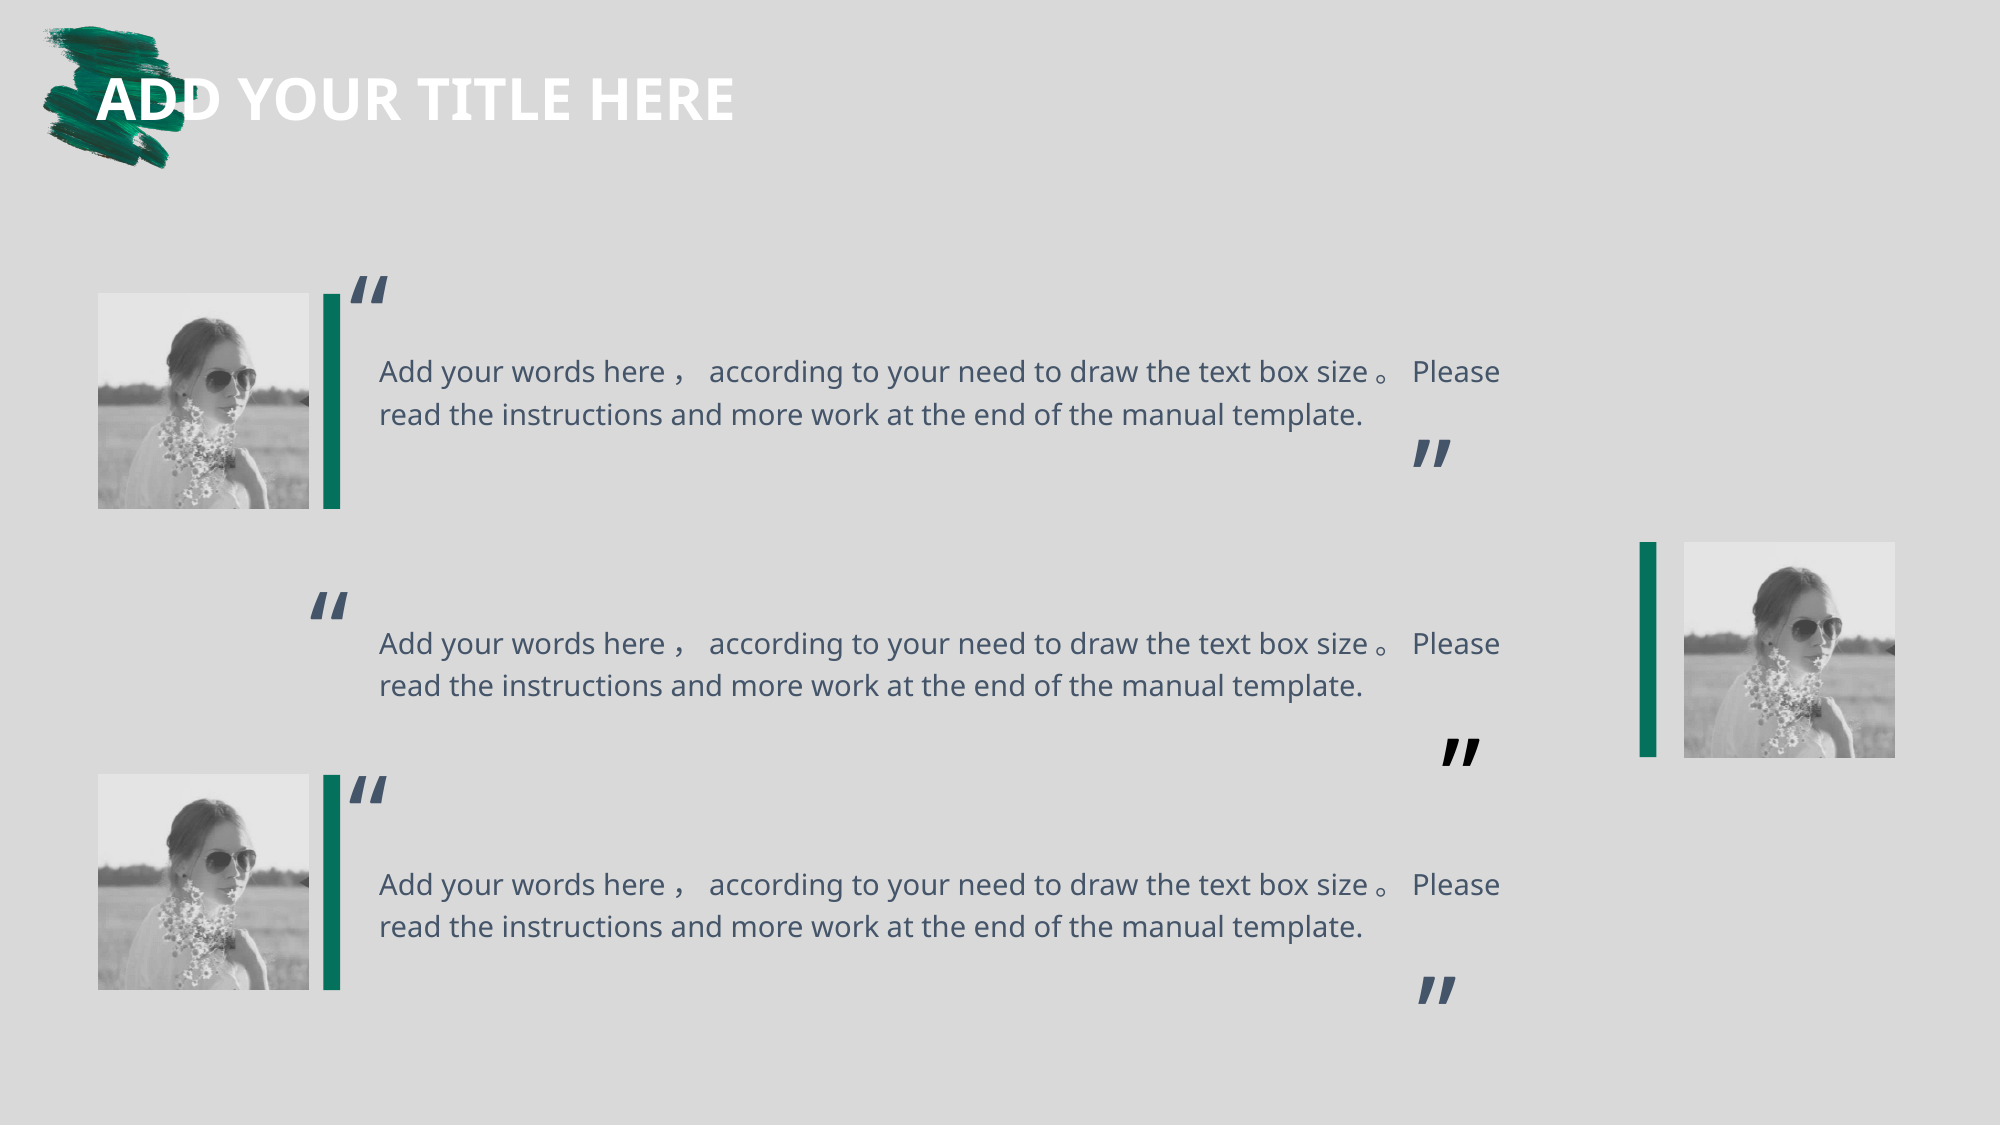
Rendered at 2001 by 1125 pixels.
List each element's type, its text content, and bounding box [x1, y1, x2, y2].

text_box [293, 508, 1895, 758]
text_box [98, 693, 1541, 1088]
text_box ADD YOUR TITLE HERE [199, 54, 793, 140]
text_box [98, 193, 1541, 551]
picture [42, 26, 199, 169]
